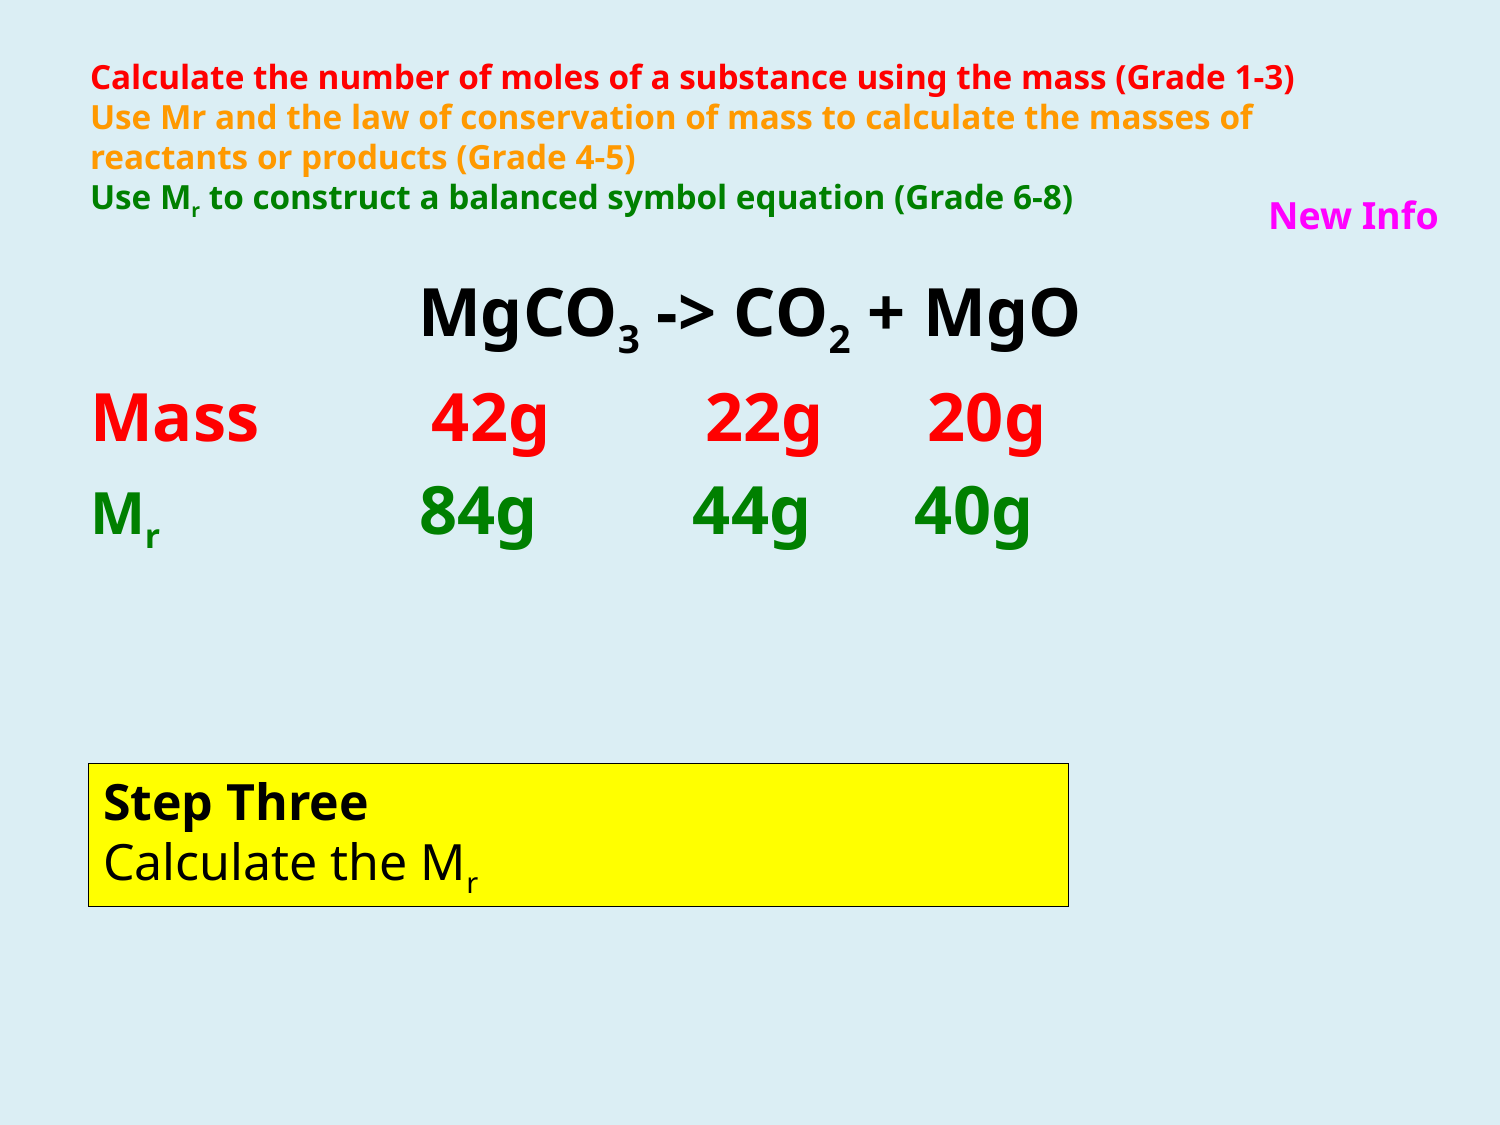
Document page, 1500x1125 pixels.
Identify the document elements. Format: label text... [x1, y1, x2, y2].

title Calculate the number of moles of a substance using the mass (Grade 1-3) Use Mr and the law of conservation of mass to calculate the masses of reactants or products (Grade 4-5) Use Mr to construct a balanced symbol equation (Grade 6-8) [75, 45, 1425, 233]
list MgCO3 -> CO2 + MgO Mass 42g 22g 20g Mr 84g 44g 40g [75, 262, 1425, 1005]
text_box New Info [1253, 184, 1454, 245]
text_box Step Three Calculate the Mr [88, 763, 1069, 907]
